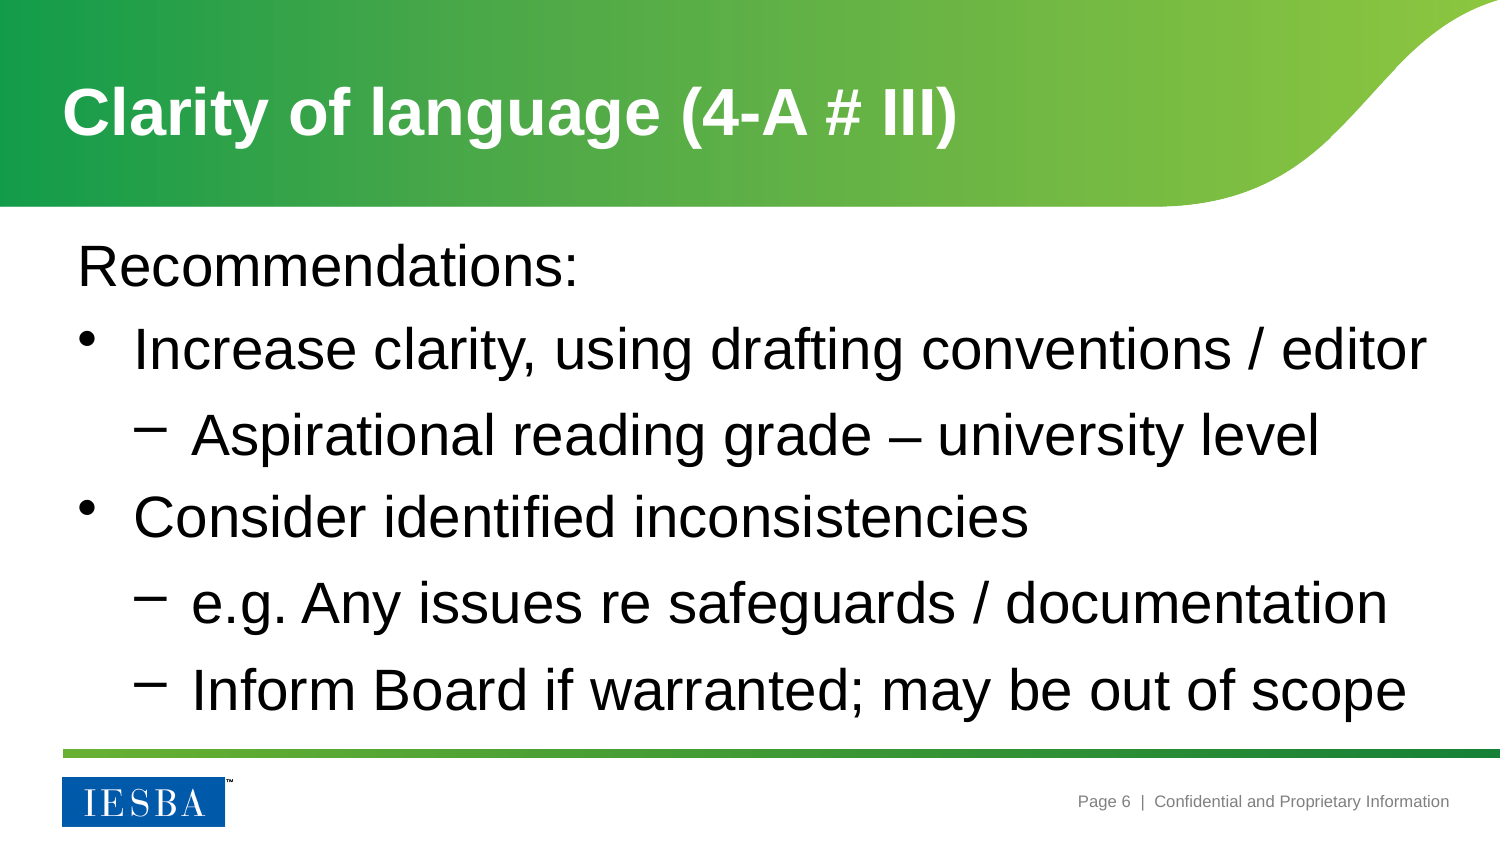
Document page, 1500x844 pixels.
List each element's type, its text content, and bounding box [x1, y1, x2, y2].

list Recommendations: Increase clarity, using drafting conventions / editor Aspirational reading grade – university level Consider identified inconsistencies e.g. Any issues re safeguards / documentation Inform Board if warranted; may be out of scope [62, 220, 1450, 724]
picture [0, 0, 1500, 207]
picture [62, 777, 233, 827]
title Clarity of language (4-A # III) [62, 75, 1300, 142]
